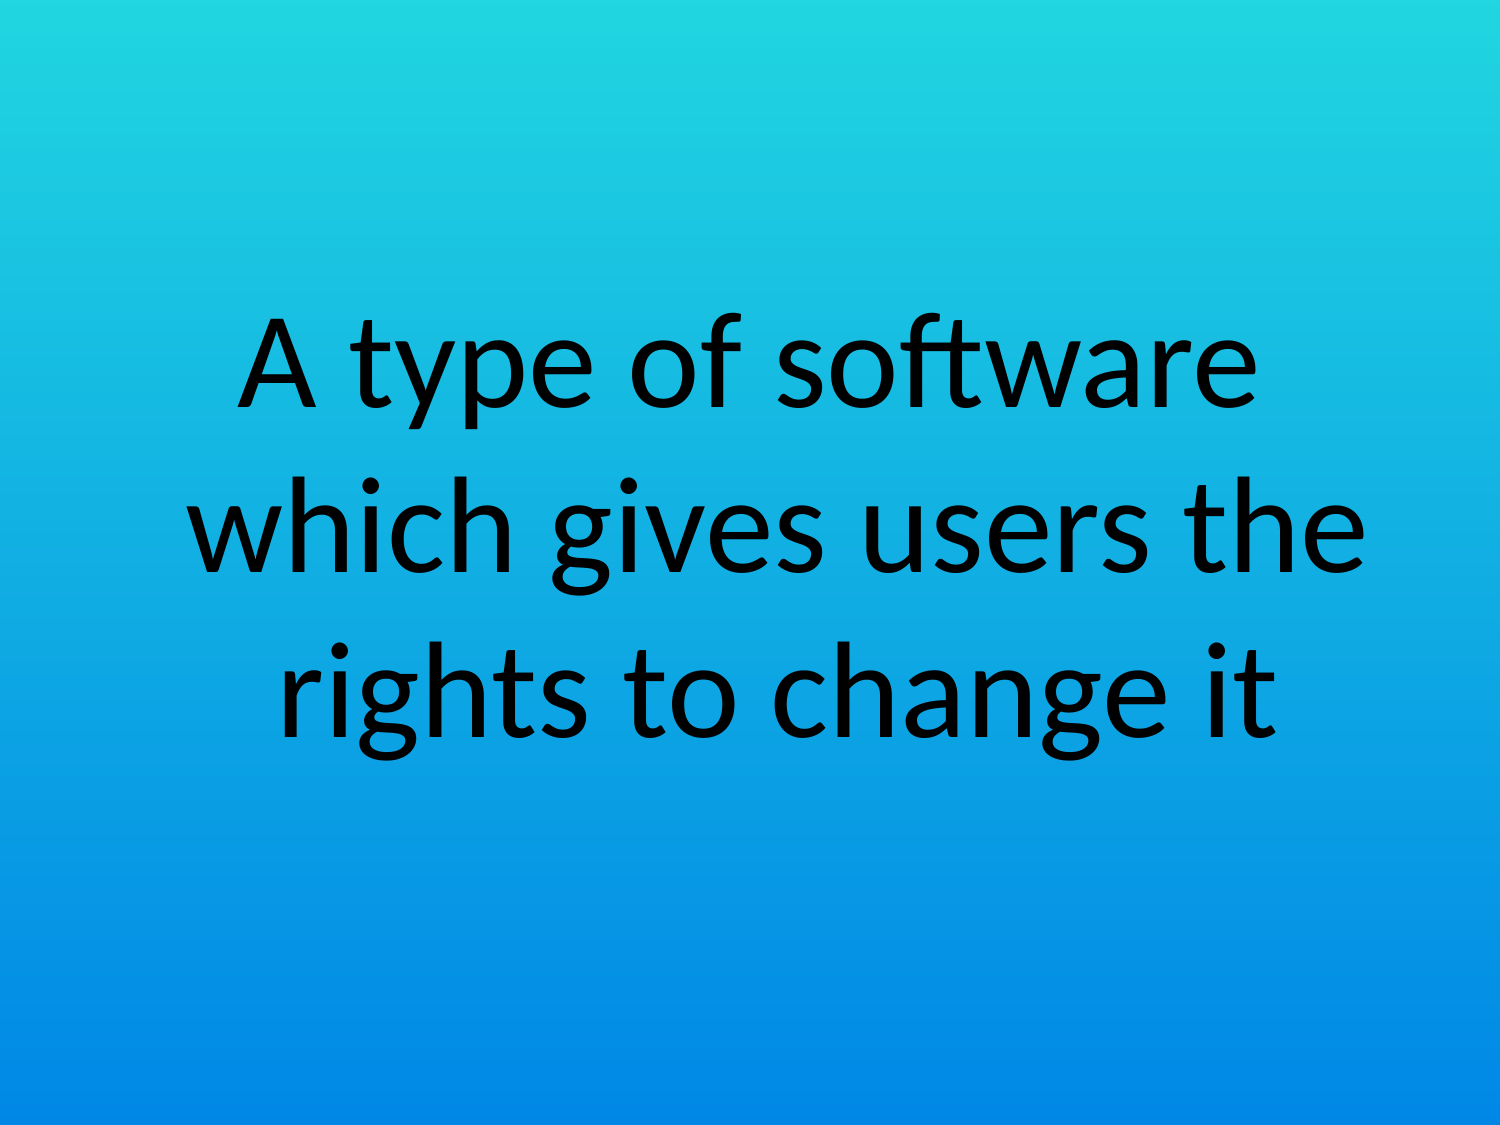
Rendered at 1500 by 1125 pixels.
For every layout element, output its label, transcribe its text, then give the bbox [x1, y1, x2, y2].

list A type of software which gives users the rights to change it [75, 262, 1425, 1005]
